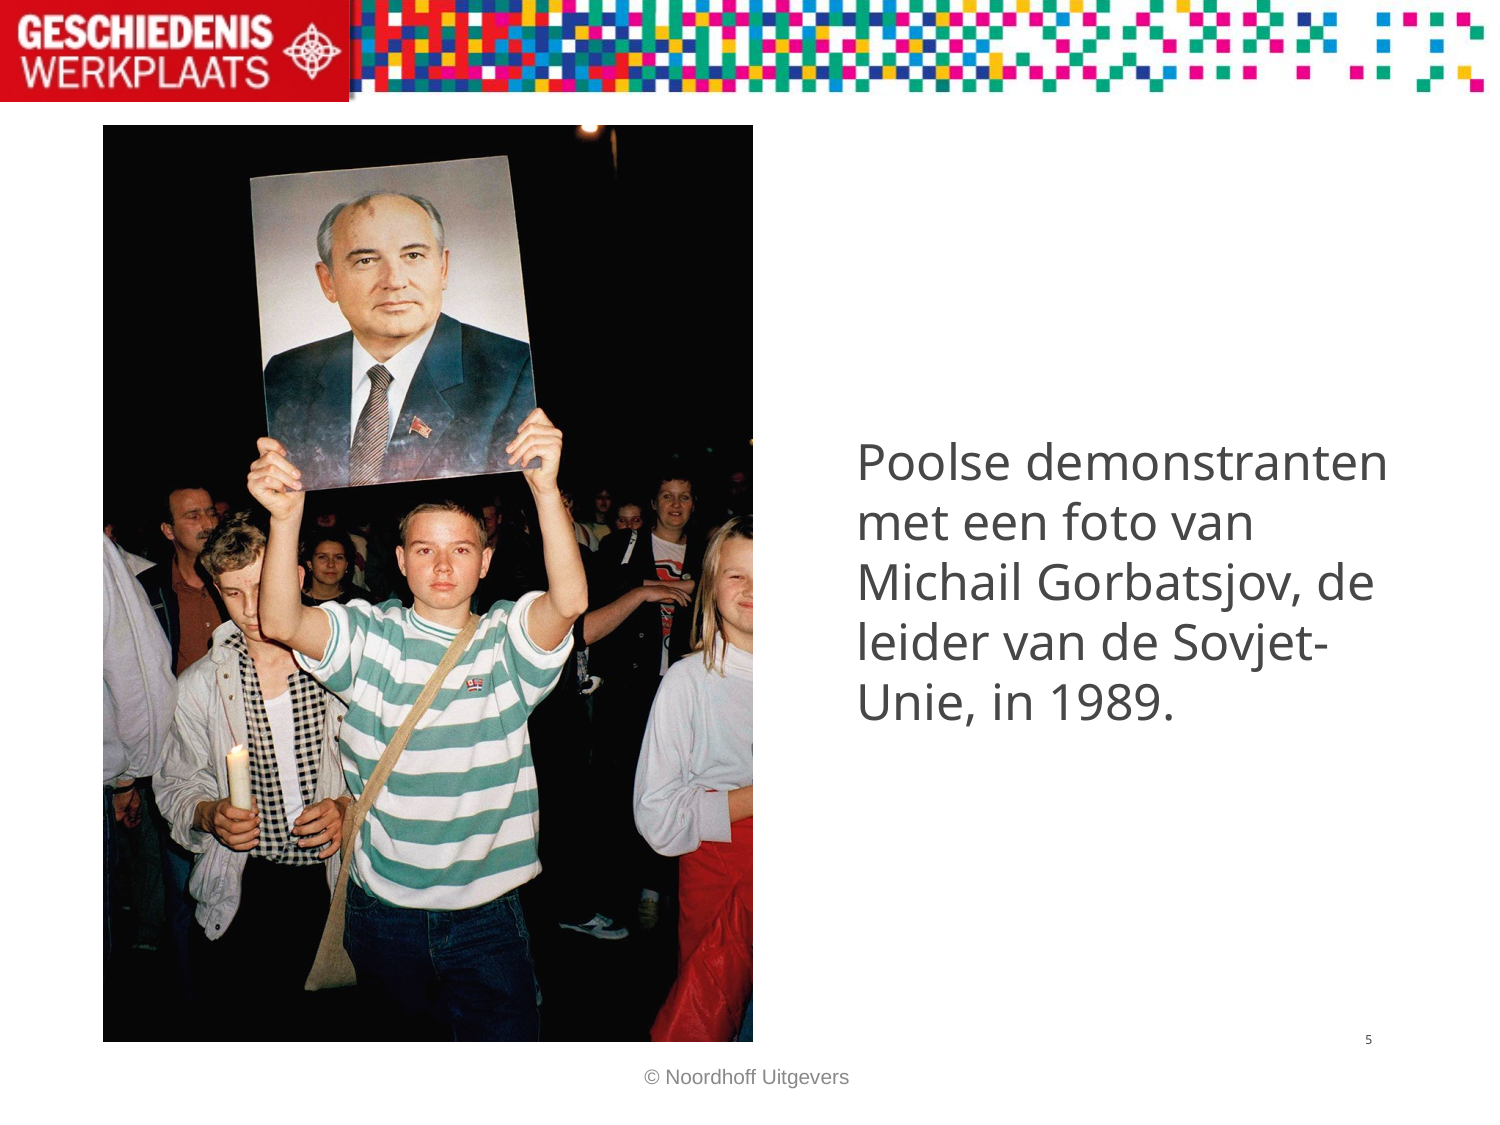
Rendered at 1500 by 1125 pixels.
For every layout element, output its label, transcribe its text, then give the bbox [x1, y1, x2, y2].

slide_number 5 [1325, 1025, 1388, 1063]
text_box © Noordhoff Uitgevers [512, 1045, 988, 1106]
text_box Poolse demonstranten met een foto van Michail Gorbatsjov, de leider van de Sovjet-Unie, in 1989. [856, 423, 1436, 740]
picture [0, 0, 1500, 1125]
